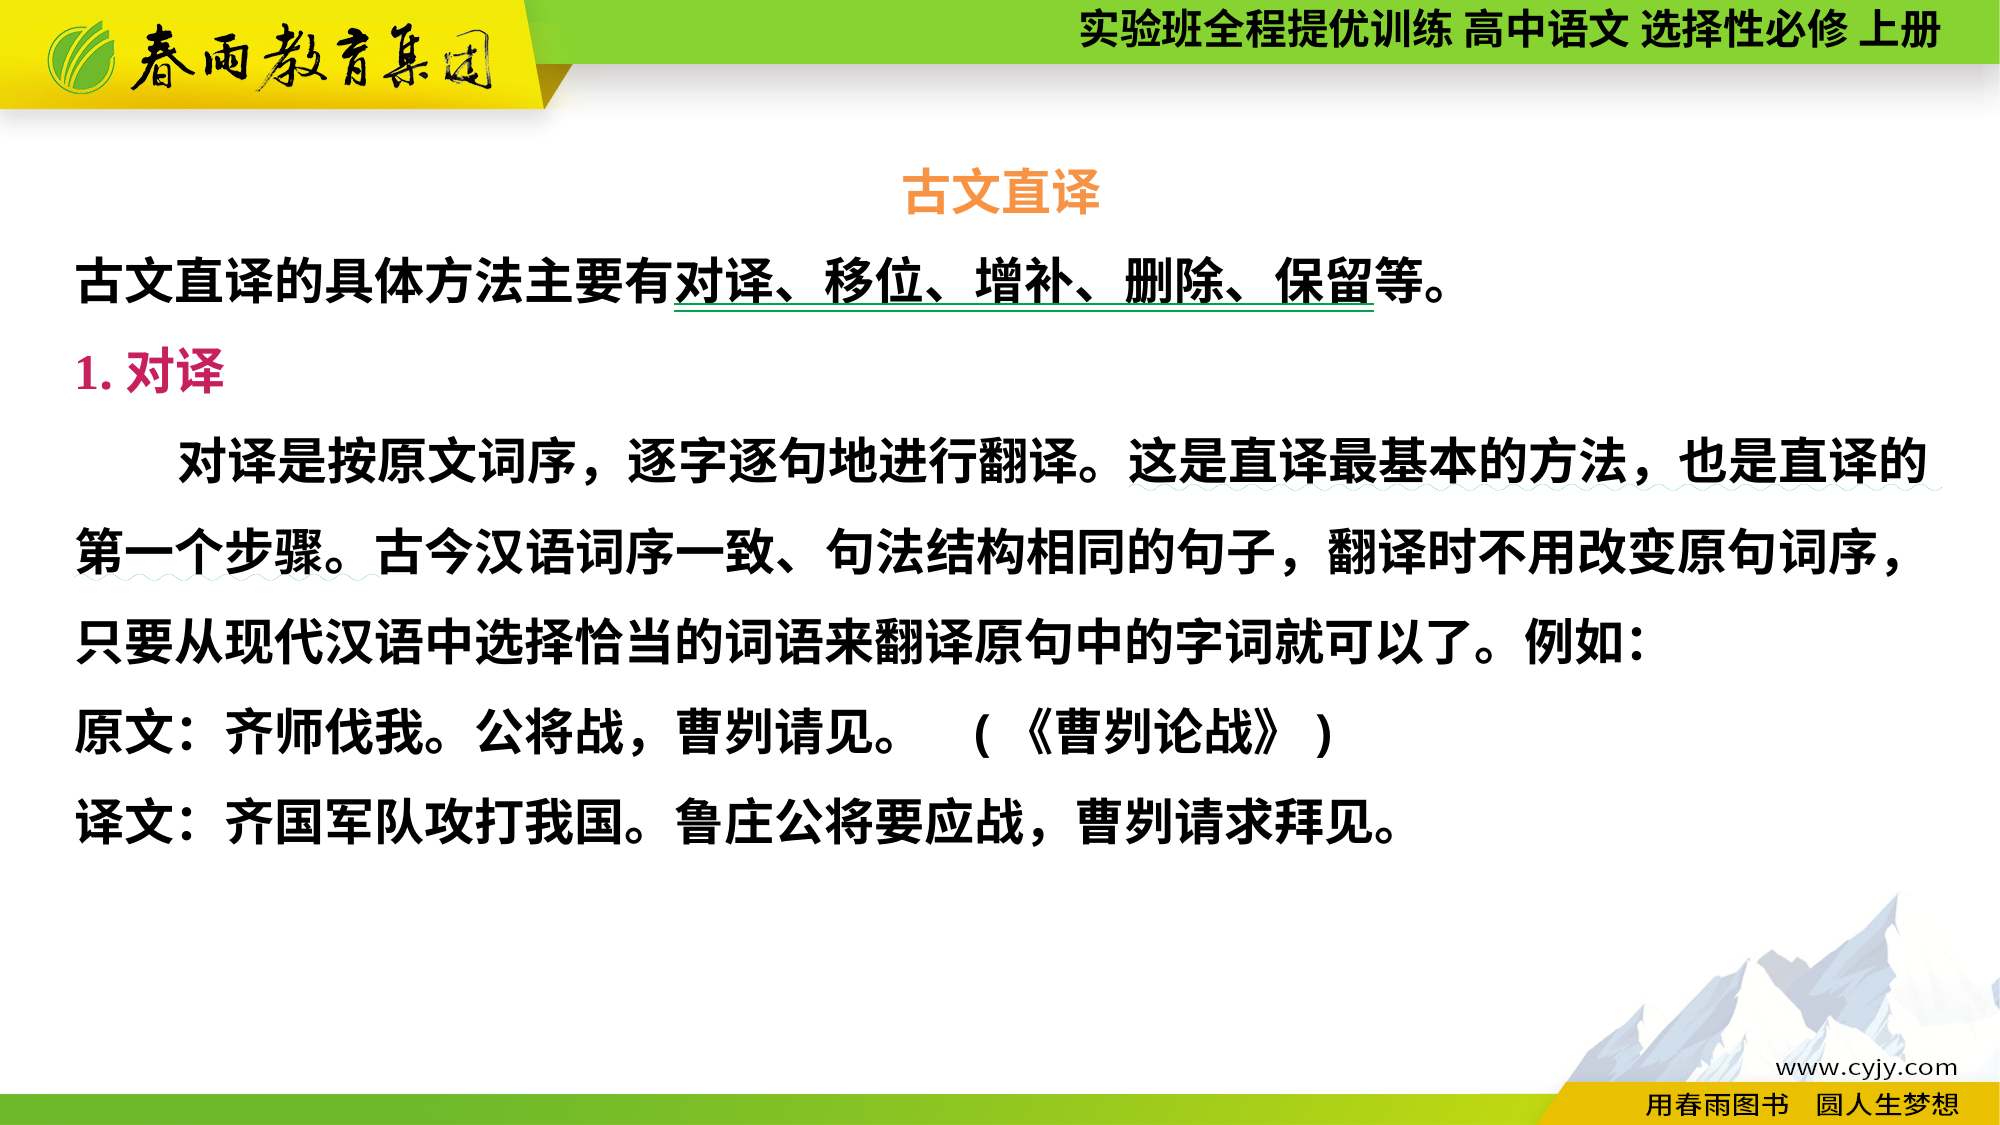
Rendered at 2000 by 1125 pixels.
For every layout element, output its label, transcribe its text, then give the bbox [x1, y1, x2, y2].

picture [0, 0, 2000, 1125]
list 古文直译 古文直译的具体方法主要有对译、移位、增补、删除、保留等。 1.对译 对译是按原文词序，逐字逐句地进行翻译。这是直译最基本的方法，也是直译的第一个步骤。古今汉语词序一致、句法结构相同的句子，翻译时不用改变原句词序，只要从现代汉语中选择恰当的词语来翻译原句中的字词就可以了。例如： 原文：齐师伐我。公将战，曹刿请见。 (《曹刿论战》) 译文：齐国军队攻打我国。鲁庄公将要应战，曹刿请求拜见。 [59, 122, 1944, 865]
